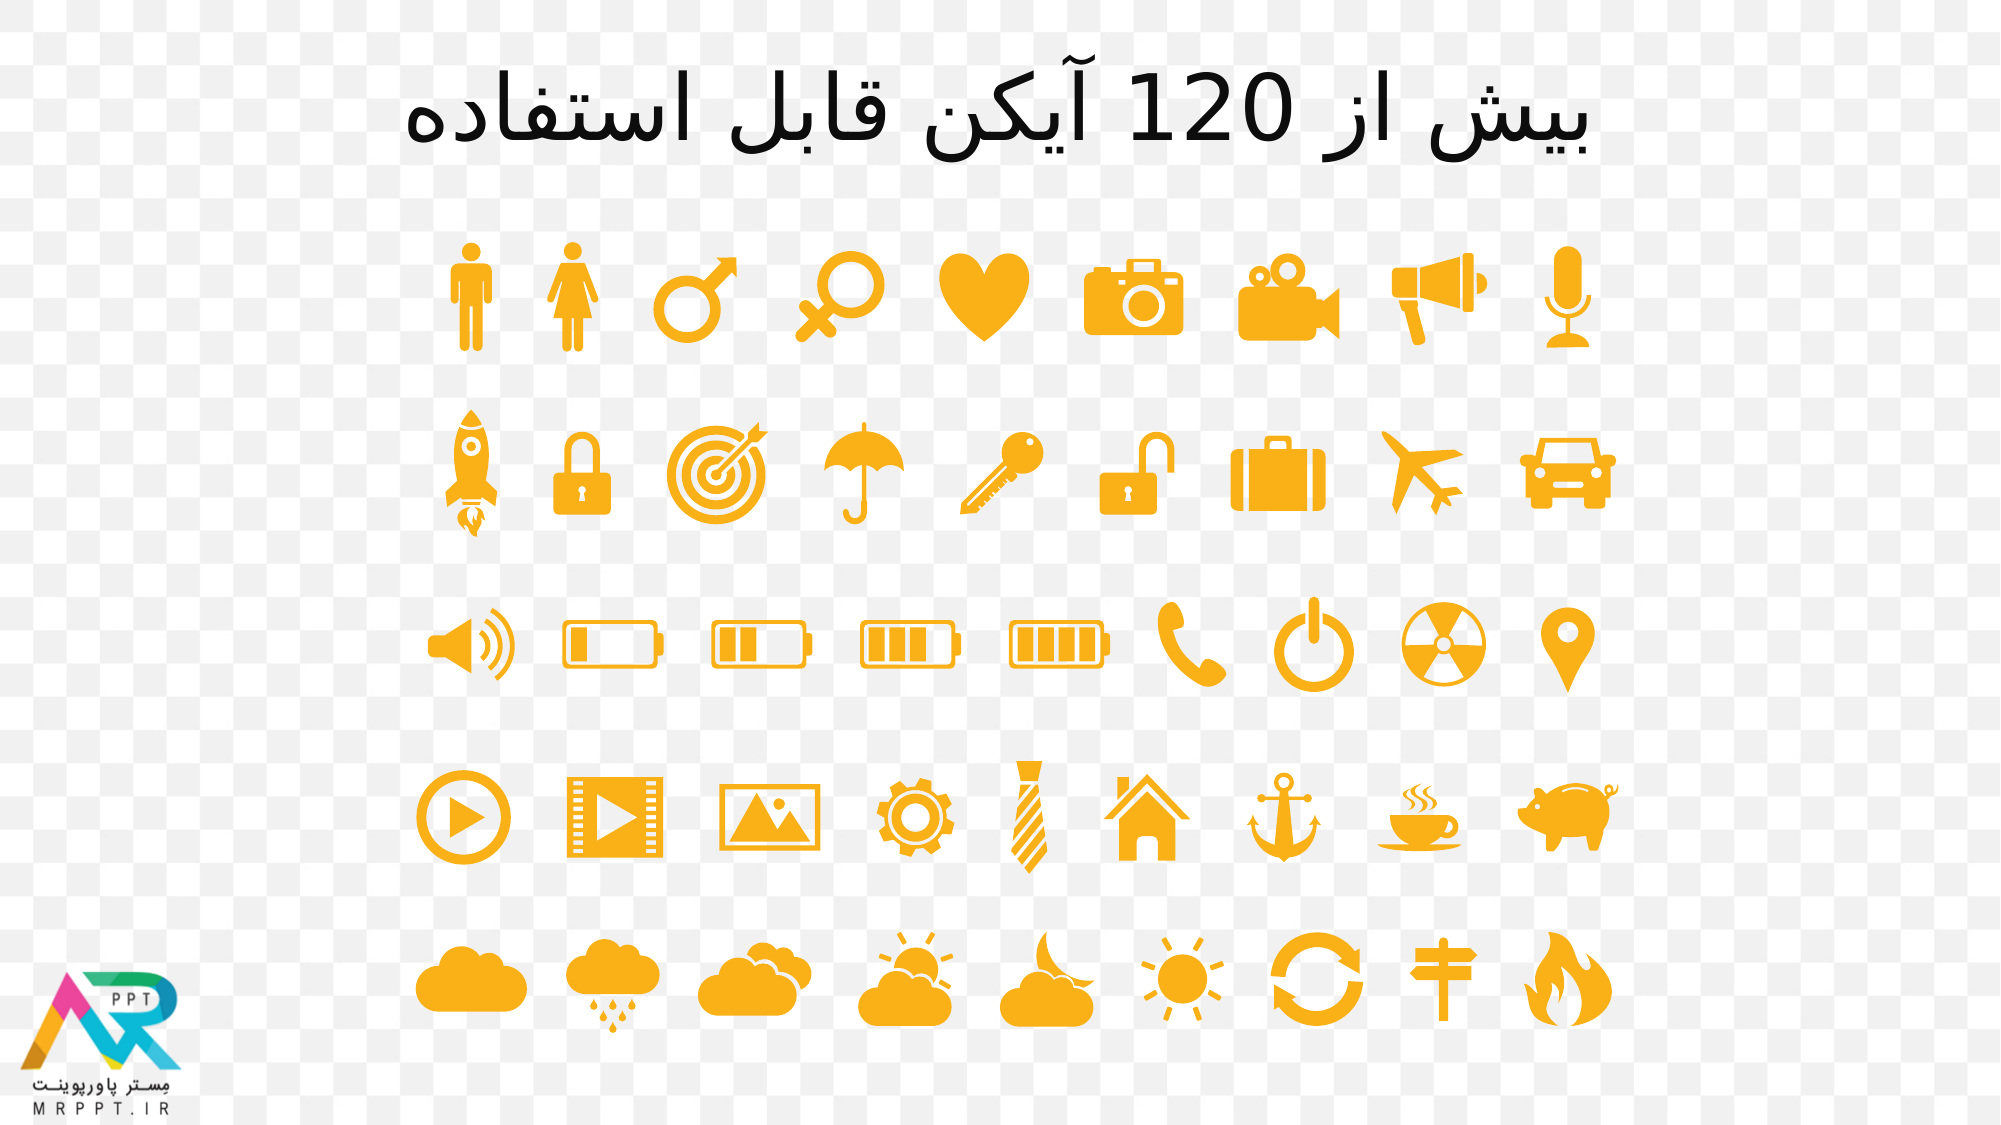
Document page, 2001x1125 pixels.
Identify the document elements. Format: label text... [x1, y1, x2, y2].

text_box [617, 1007, 628, 1023]
text_box [1247, 434, 1309, 512]
text_box [566, 776, 664, 859]
text_box [1400, 601, 1488, 688]
text_box [794, 250, 886, 344]
text_box [1191, 1005, 1203, 1022]
text_box [1375, 782, 1464, 853]
text_box [859, 618, 963, 670]
text_box [426, 616, 473, 676]
text_box [552, 430, 612, 516]
text_box [444, 408, 499, 539]
text_box [477, 628, 492, 663]
text_box [1191, 936, 1205, 953]
text_box [924, 931, 937, 946]
text_box [1543, 294, 1593, 349]
text_box [1083, 257, 1185, 337]
text_box [1237, 252, 1341, 342]
text_box [1140, 960, 1157, 972]
text_box [718, 783, 821, 852]
text_box [561, 618, 665, 670]
text_box [1518, 436, 1618, 510]
text_box [1101, 771, 1193, 862]
text_box [1516, 782, 1620, 853]
text_box [1142, 953, 1223, 1005]
text_box [857, 946, 953, 1028]
text_box [696, 941, 813, 1017]
text_box [1162, 1005, 1174, 1022]
text_box [938, 252, 1031, 343]
text_box [1229, 448, 1245, 512]
text_box [875, 776, 956, 859]
text_box [607, 1018, 618, 1035]
picture [0, 0, 2001, 1125]
text_box [1269, 931, 1361, 979]
text_box بیش از 120 آیکن قابل استفاده [380, 41, 1619, 167]
text_box [1010, 760, 1049, 876]
text_box [414, 945, 528, 1013]
text_box [488, 606, 516, 683]
text_box [1244, 771, 1324, 864]
text_box [710, 618, 814, 670]
text_box [823, 420, 905, 526]
text_box [415, 769, 512, 866]
text_box [1208, 960, 1226, 972]
text_box [1156, 600, 1228, 688]
text_box [482, 617, 504, 673]
text_box [1311, 448, 1327, 512]
text_box [939, 952, 955, 963]
text_box [958, 430, 1045, 516]
text_box [665, 419, 771, 526]
text_box [449, 241, 493, 353]
text_box [1408, 936, 1479, 1022]
text_box [1272, 979, 1365, 1027]
text_box [1540, 606, 1596, 696]
text_box [1553, 245, 1583, 311]
text_box [1007, 618, 1112, 670]
text_box [1522, 930, 1613, 1028]
text_box [1390, 252, 1489, 347]
text_box [1380, 430, 1467, 518]
text_box [565, 938, 661, 1012]
text_box [1273, 595, 1355, 693]
text_box [652, 256, 738, 344]
text_box [1098, 430, 1176, 516]
text_box [896, 931, 908, 946]
text_box [1160, 936, 1174, 953]
text_box [598, 1007, 609, 1023]
text_box [546, 241, 600, 353]
text_box [998, 928, 1098, 1028]
